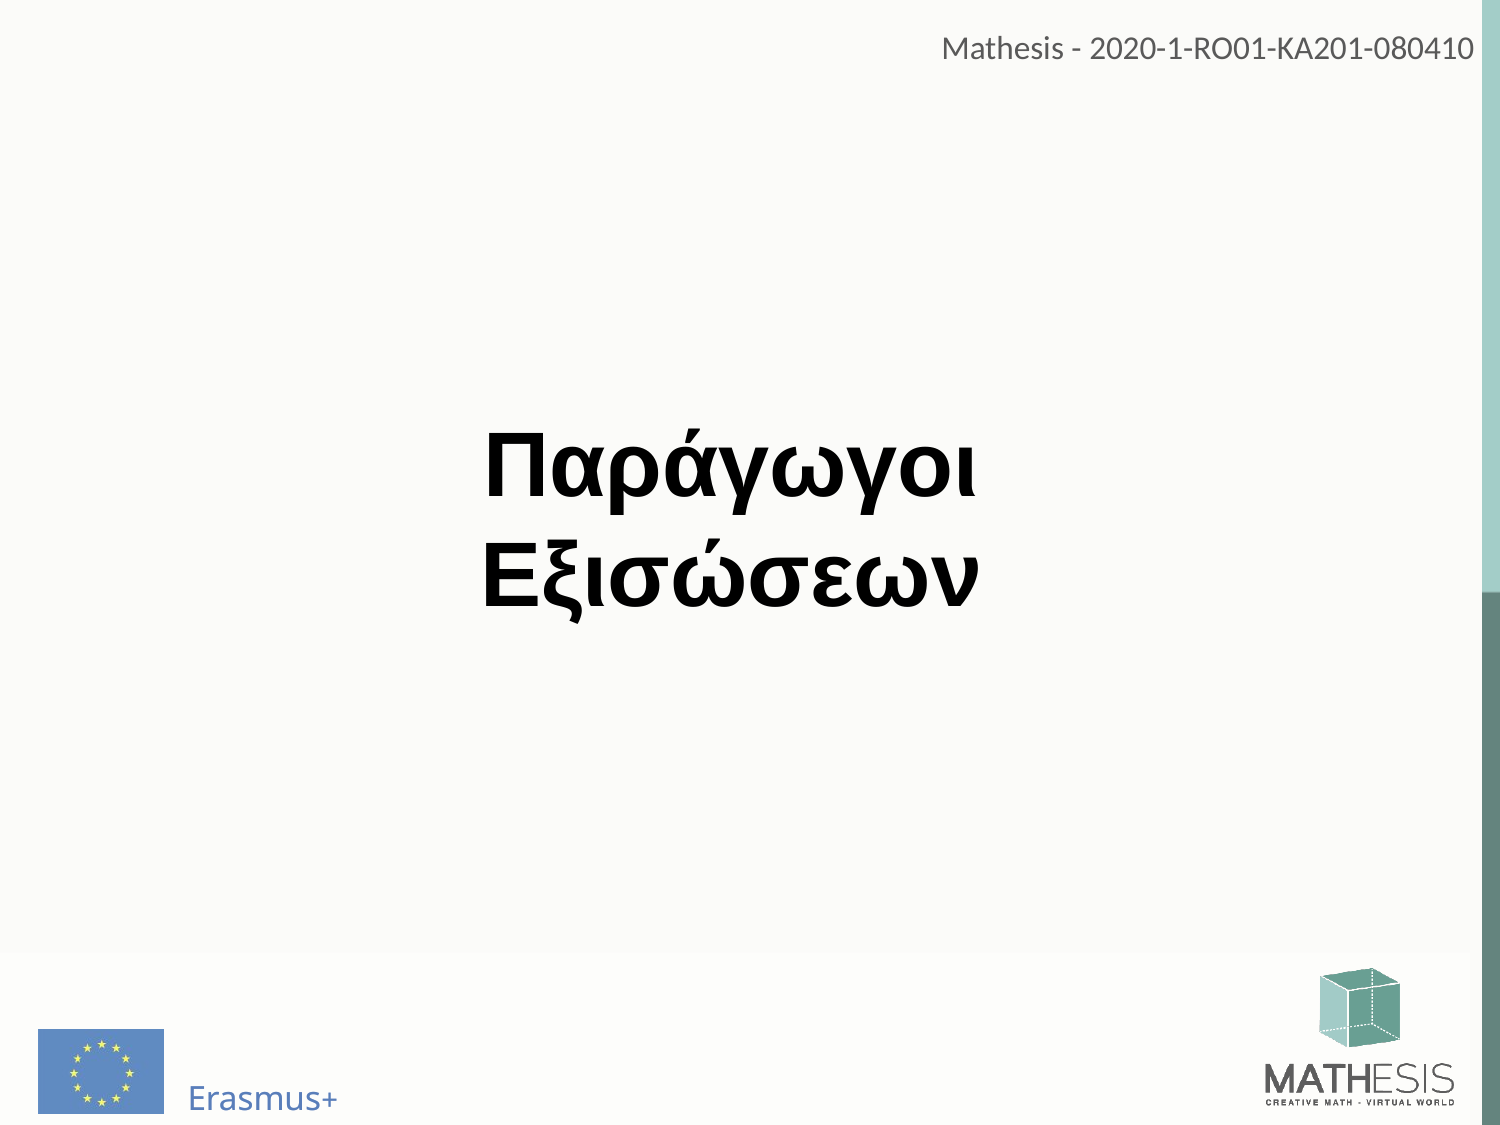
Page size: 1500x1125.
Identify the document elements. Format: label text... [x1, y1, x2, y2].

subtitle Παράγωγοι Εξισώσεων [206, 397, 1257, 685]
